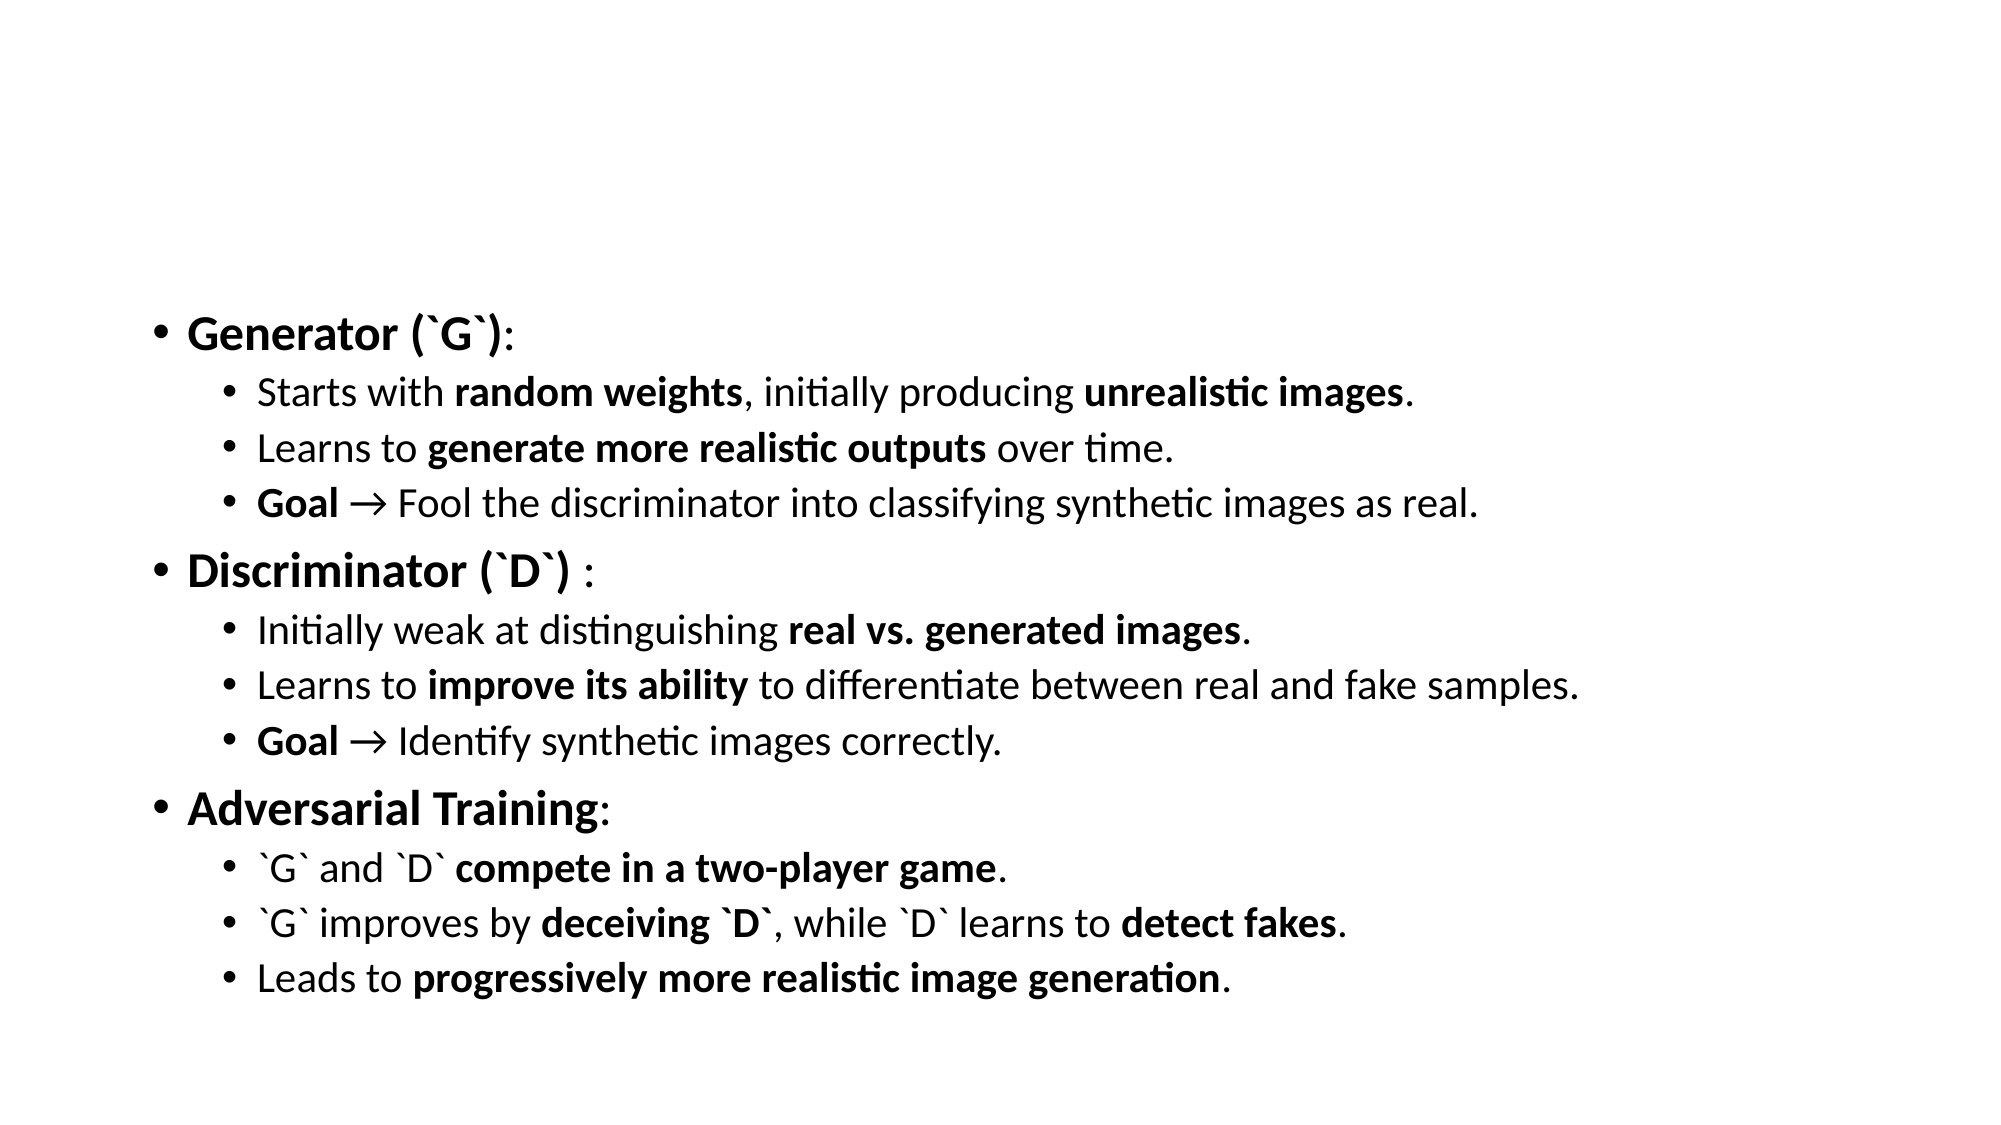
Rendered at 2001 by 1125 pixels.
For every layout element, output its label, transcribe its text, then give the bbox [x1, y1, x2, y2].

list Generator (`G`): Starts with random weights, initially producing unrealistic images. Learns to generate more realistic outputs over time. Goal → Fool the discriminator into classifying synthetic images as real. Discriminator (`D`) : Initially weak at distinguishing real vs. generated images. Learns to improve its ability to differentiate between real and fake samples. Goal → Identify synthetic images correctly. Adversarial Training: `G` and `D` compete in a two-player game. `G` improves by deceiving `D`, while `D` learns to detect fakes. Leads to progressively more realistic image generation. [137, 299, 1863, 1014]
